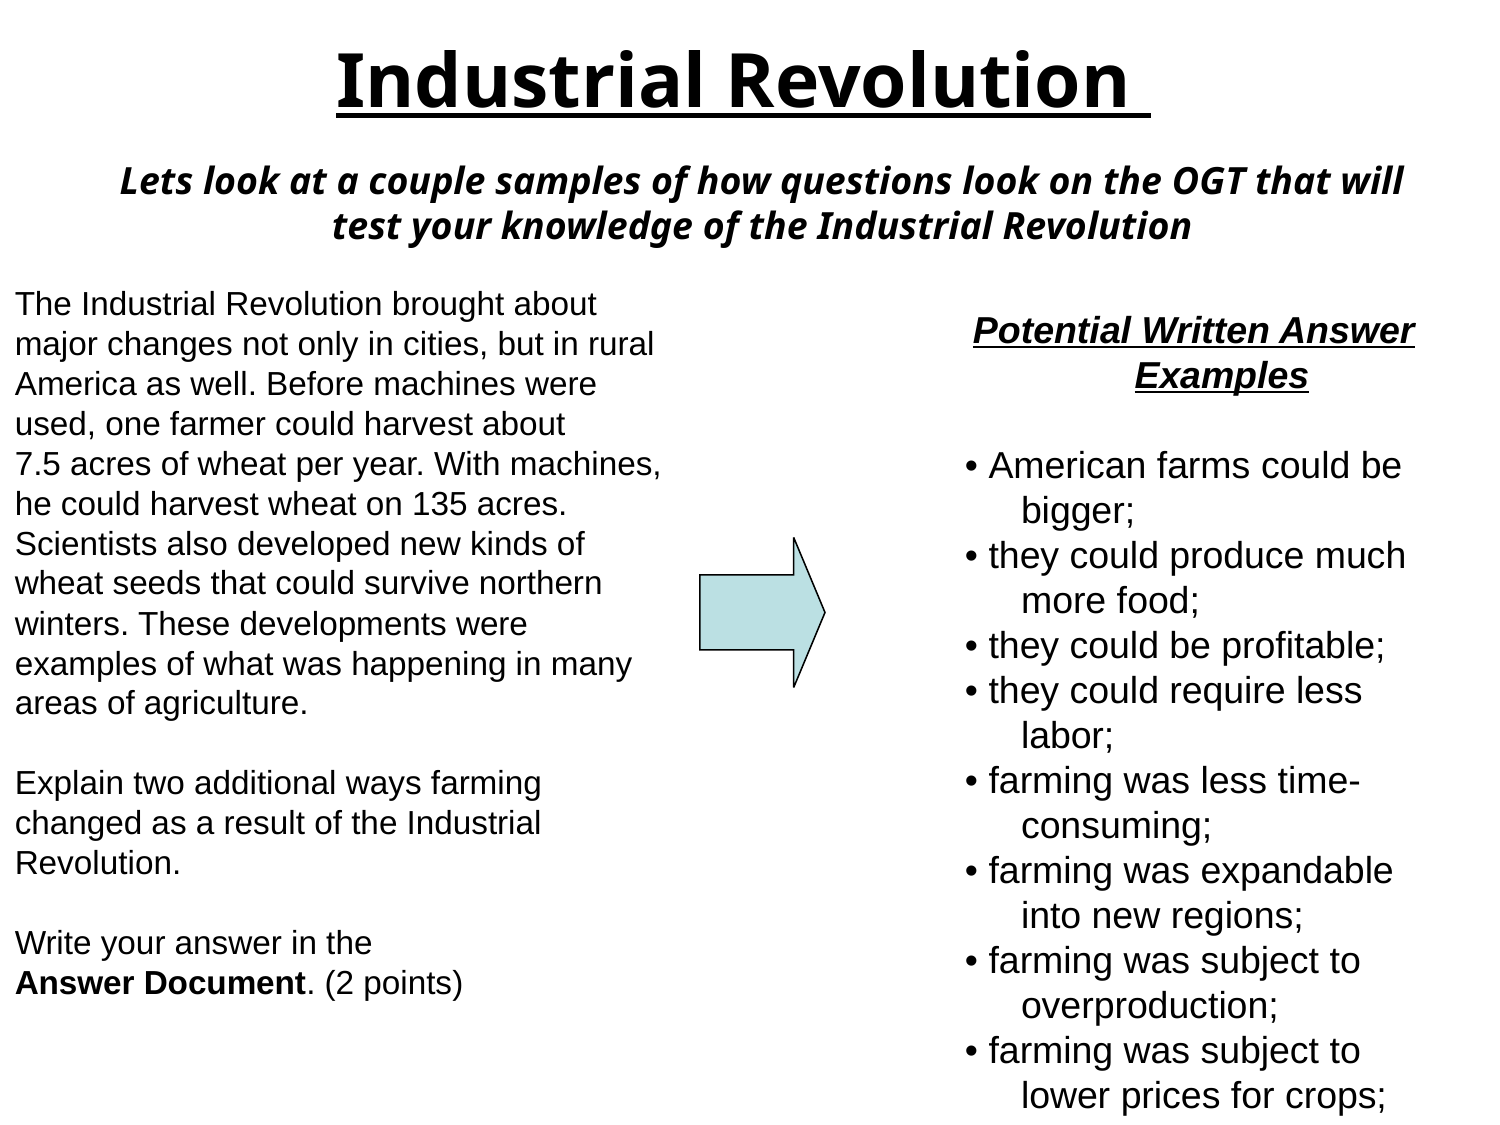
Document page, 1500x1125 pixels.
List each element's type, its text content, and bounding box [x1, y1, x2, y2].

text_box [699, 537, 826, 688]
text_box Lets look at a couple samples of how questions look on the OGT that will test your knowledge of the Industrial Revolution [99, 149, 1425, 255]
text_box Potential Written Answer Examples • American farms could be bigger; • they could produce much more food; • they could be profitable; • they could require less labor; • farming was less time-consuming; • farming was expandable into new regions; • farming was subject to overproduction; • farming was subject to lower prices for crops; [875, 298, 1438, 1125]
text_box Industrial Revolution [74, 24, 1413, 130]
text_box The Industrial Revolution brought about major changes not only in cities, but in rural America as well. Before machines were used, one farmer could harvest about 7.5 acres of wheat per year. With machines, he could harvest wheat on 135 acres. Scientists also developed new kinds of wheat seeds that could survive northern winters. These developments were examples of what was happening in many areas of agriculture. Explain two additional ways farming changed as a result of the Industrial Revolution. Write your answer in the Answer Document. (2 points) [0, 274, 688, 1009]
